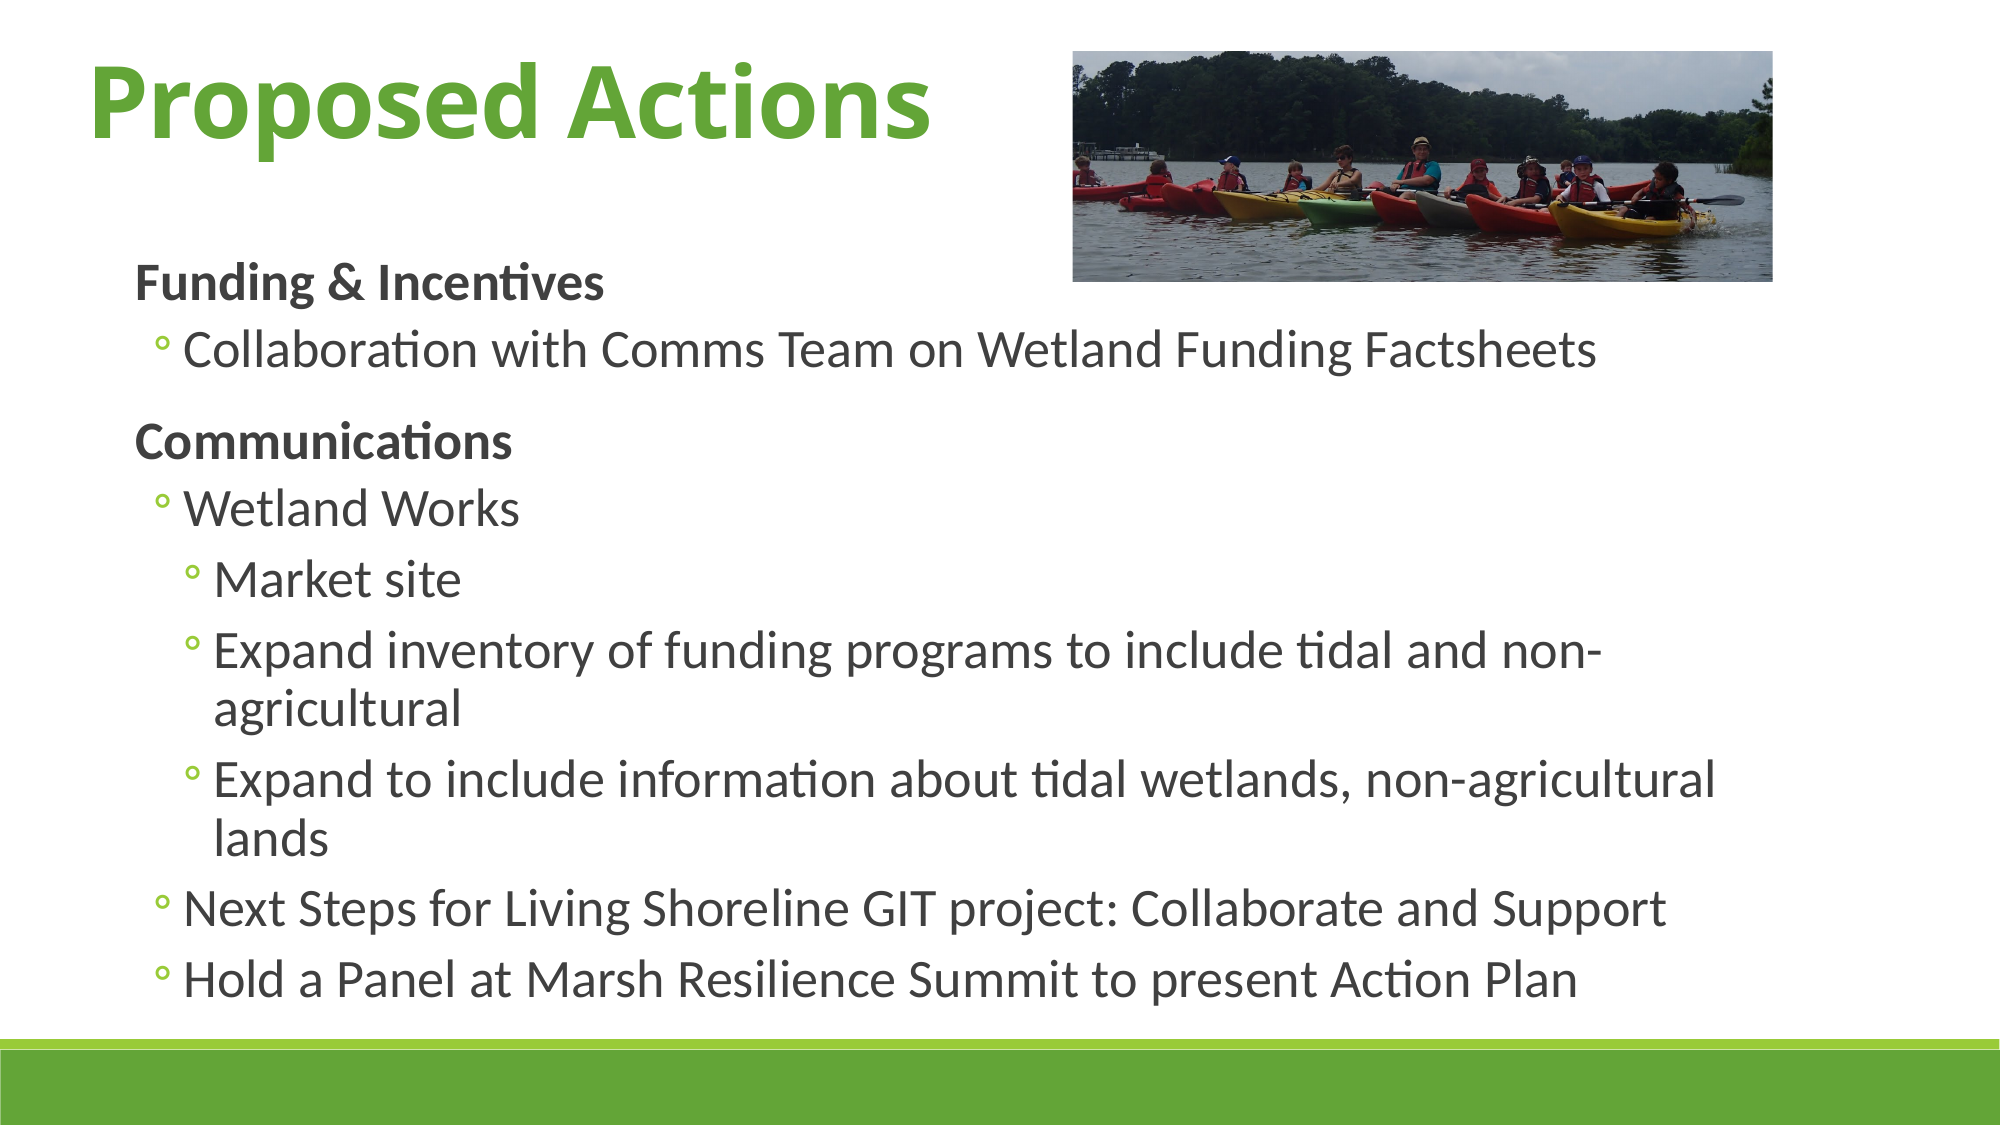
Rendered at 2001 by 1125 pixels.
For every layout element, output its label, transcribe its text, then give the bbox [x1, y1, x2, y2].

picture [1072, 51, 1774, 282]
title Proposed Actions [71, 40, 1722, 167]
list Funding & Incentives Collaboration with Comms Team on Wetland Funding Factsheets Communications Wetland Works Market site Expand inventory of funding programs to include tidal and non-agricultural Expand to include information about tidal wetlands, non-agricultural lands Next Steps for Living Shoreline GIT project: Collaborate and Support Hold a Panel at Marsh Resilience Summit to present Action Plan [120, 246, 1832, 976]
